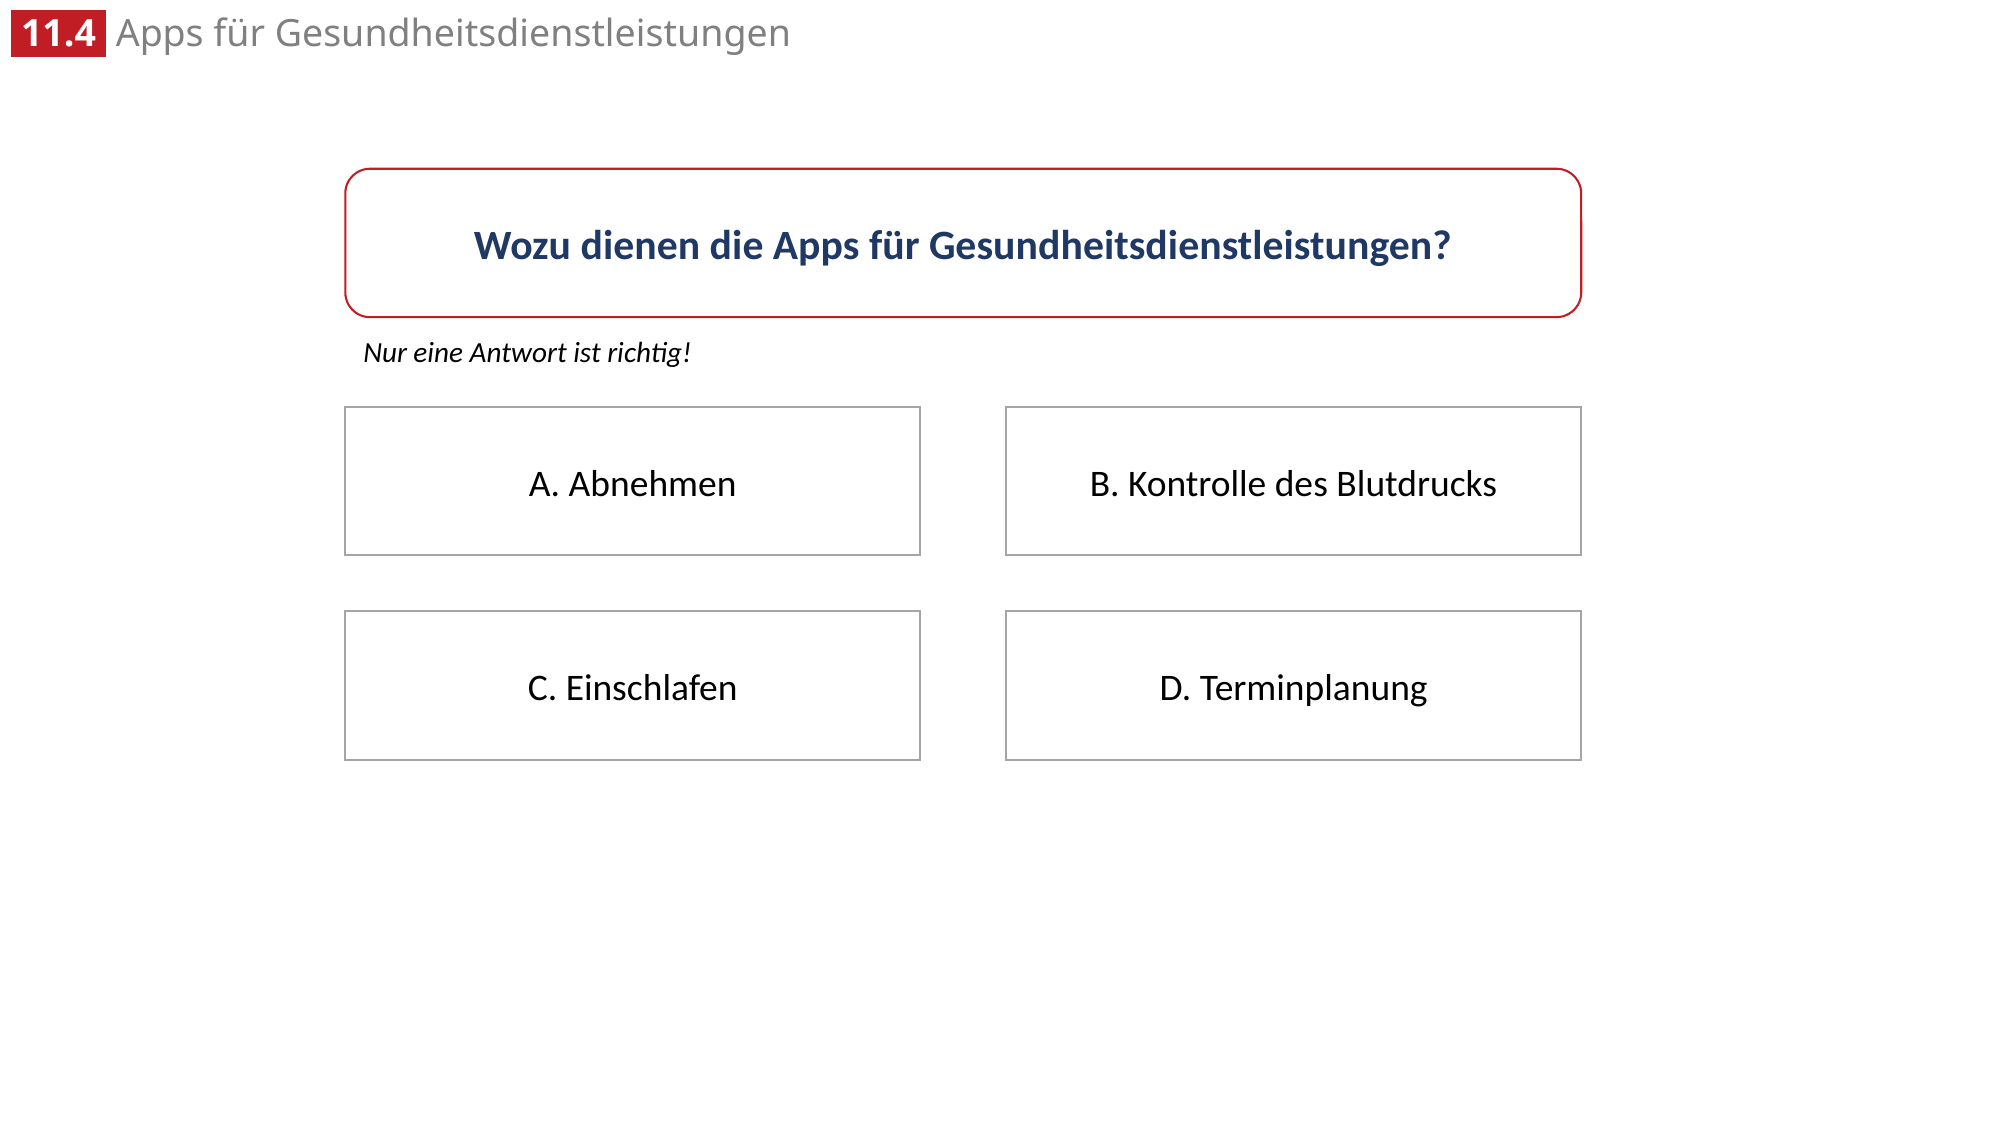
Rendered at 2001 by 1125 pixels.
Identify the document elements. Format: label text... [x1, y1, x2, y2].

text_box Nur eine Antwort ist richtig! [348, 325, 708, 376]
text_box A. Abnehmen [344, 406, 921, 556]
text_box Wozu dienen die Apps für Gesundheitsdienstleistungen? [344, 167, 1583, 319]
text_box B. Kontrolle des Blutdrucks [1005, 406, 1582, 556]
text_box D. Terminplanung [1005, 610, 1582, 761]
text_box C. Einschlafen [344, 610, 921, 761]
